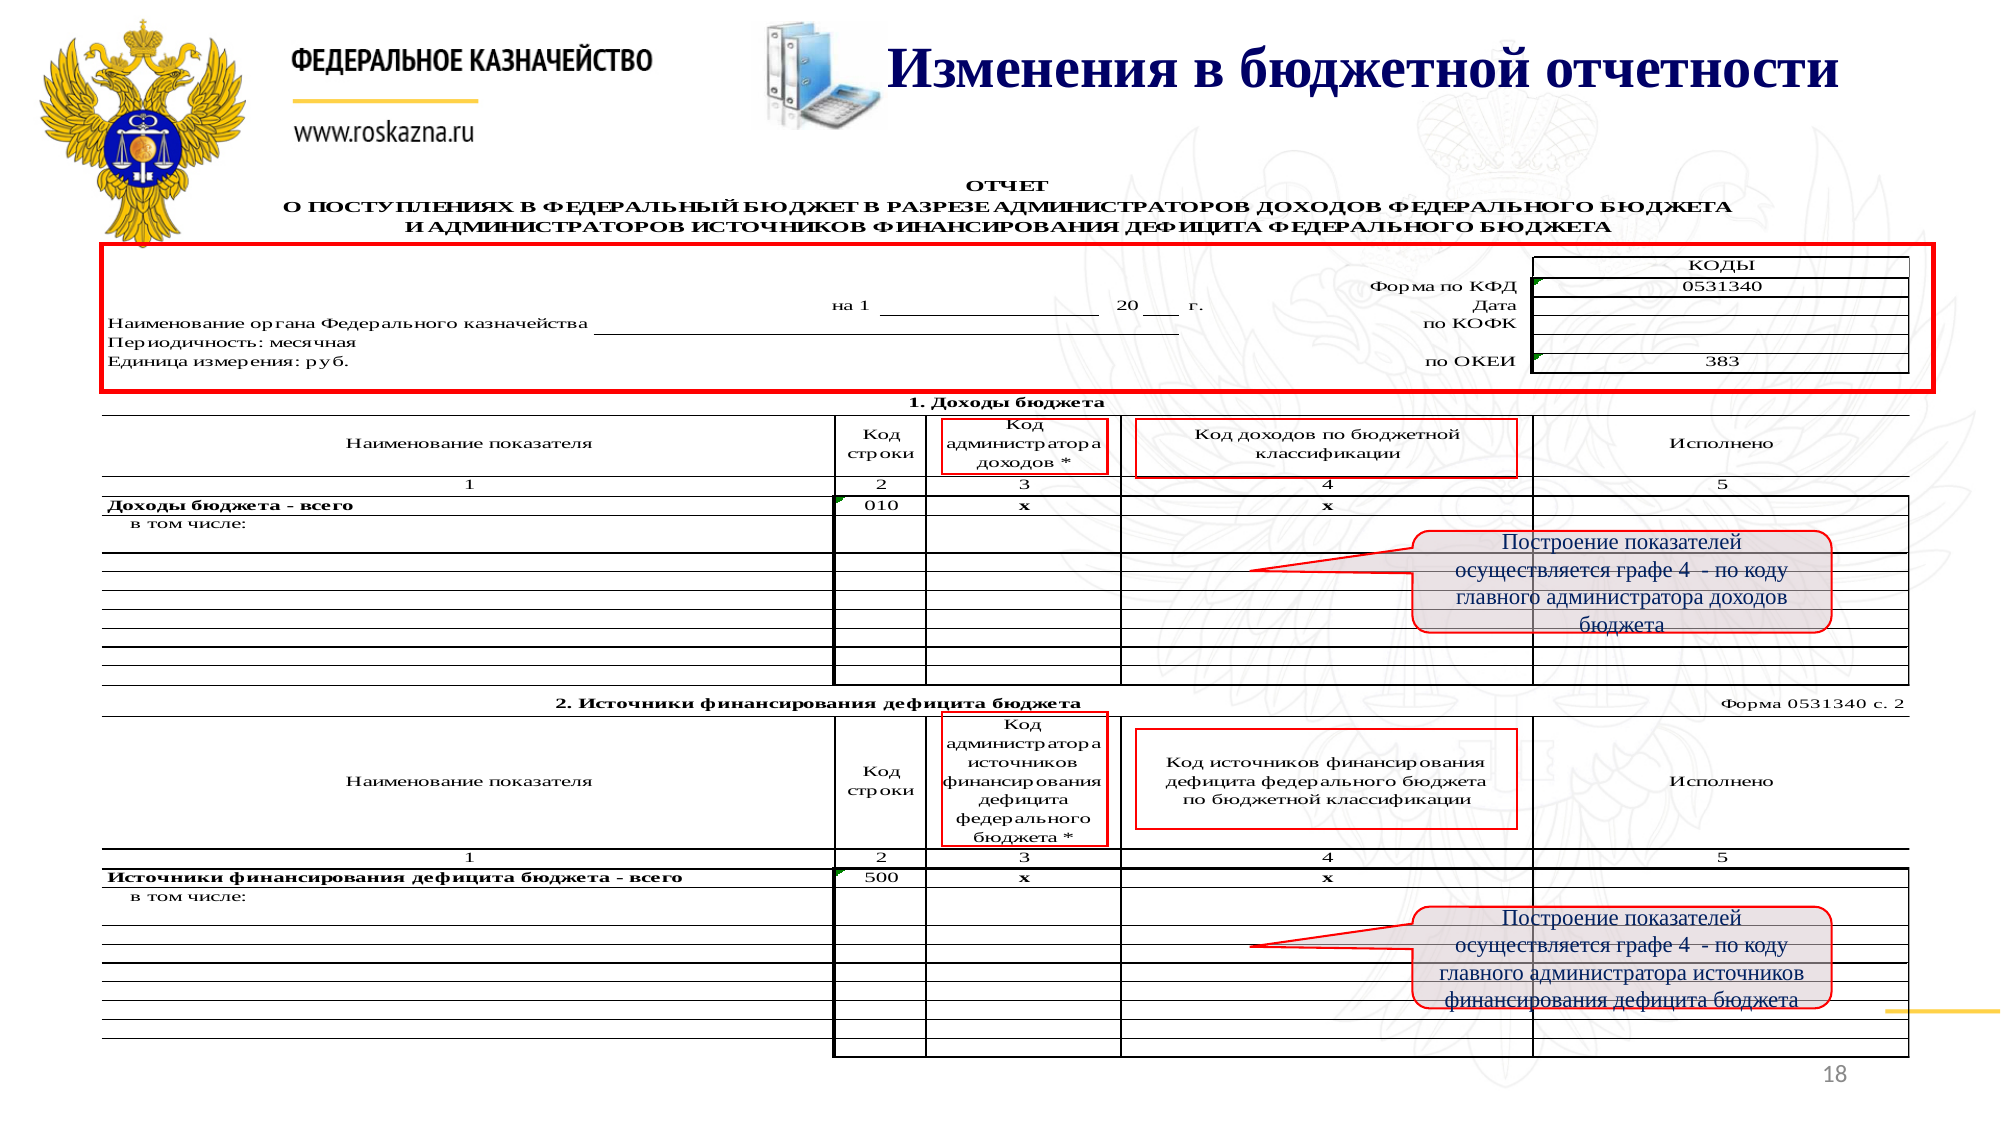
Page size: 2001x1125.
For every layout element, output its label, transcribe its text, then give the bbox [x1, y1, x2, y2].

text_box [1912, 243, 1934, 393]
picture [0, 0, 2001, 1125]
text_box Изменения в бюджетной отчетности [888, 21, 1949, 107]
text_box 18 [1412, 1059, 1863, 1103]
